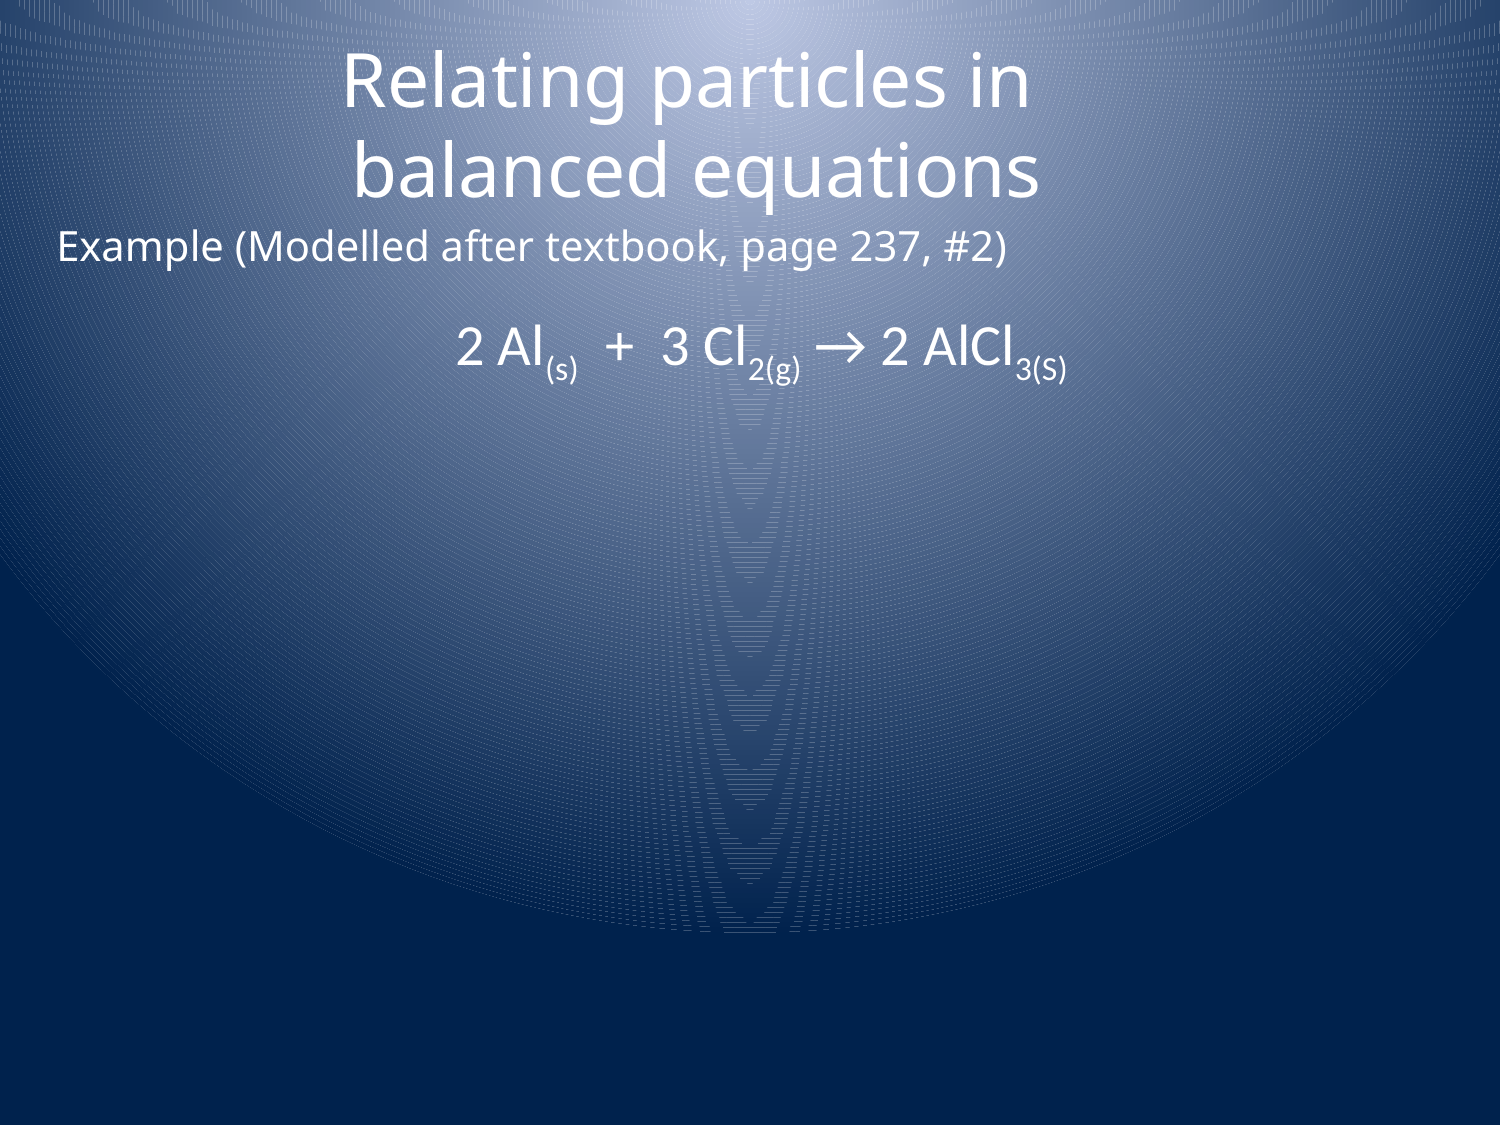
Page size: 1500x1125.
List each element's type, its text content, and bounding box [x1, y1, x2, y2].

text_box 2 Al(s) + 3 Cl2(g) → 2 AlCl3(S) [440, 299, 1097, 395]
text_box Example (Modelled after textbook, page 237, #2) [41, 212, 1022, 278]
text_box Relating particles in balanced equations [326, 24, 1068, 220]
